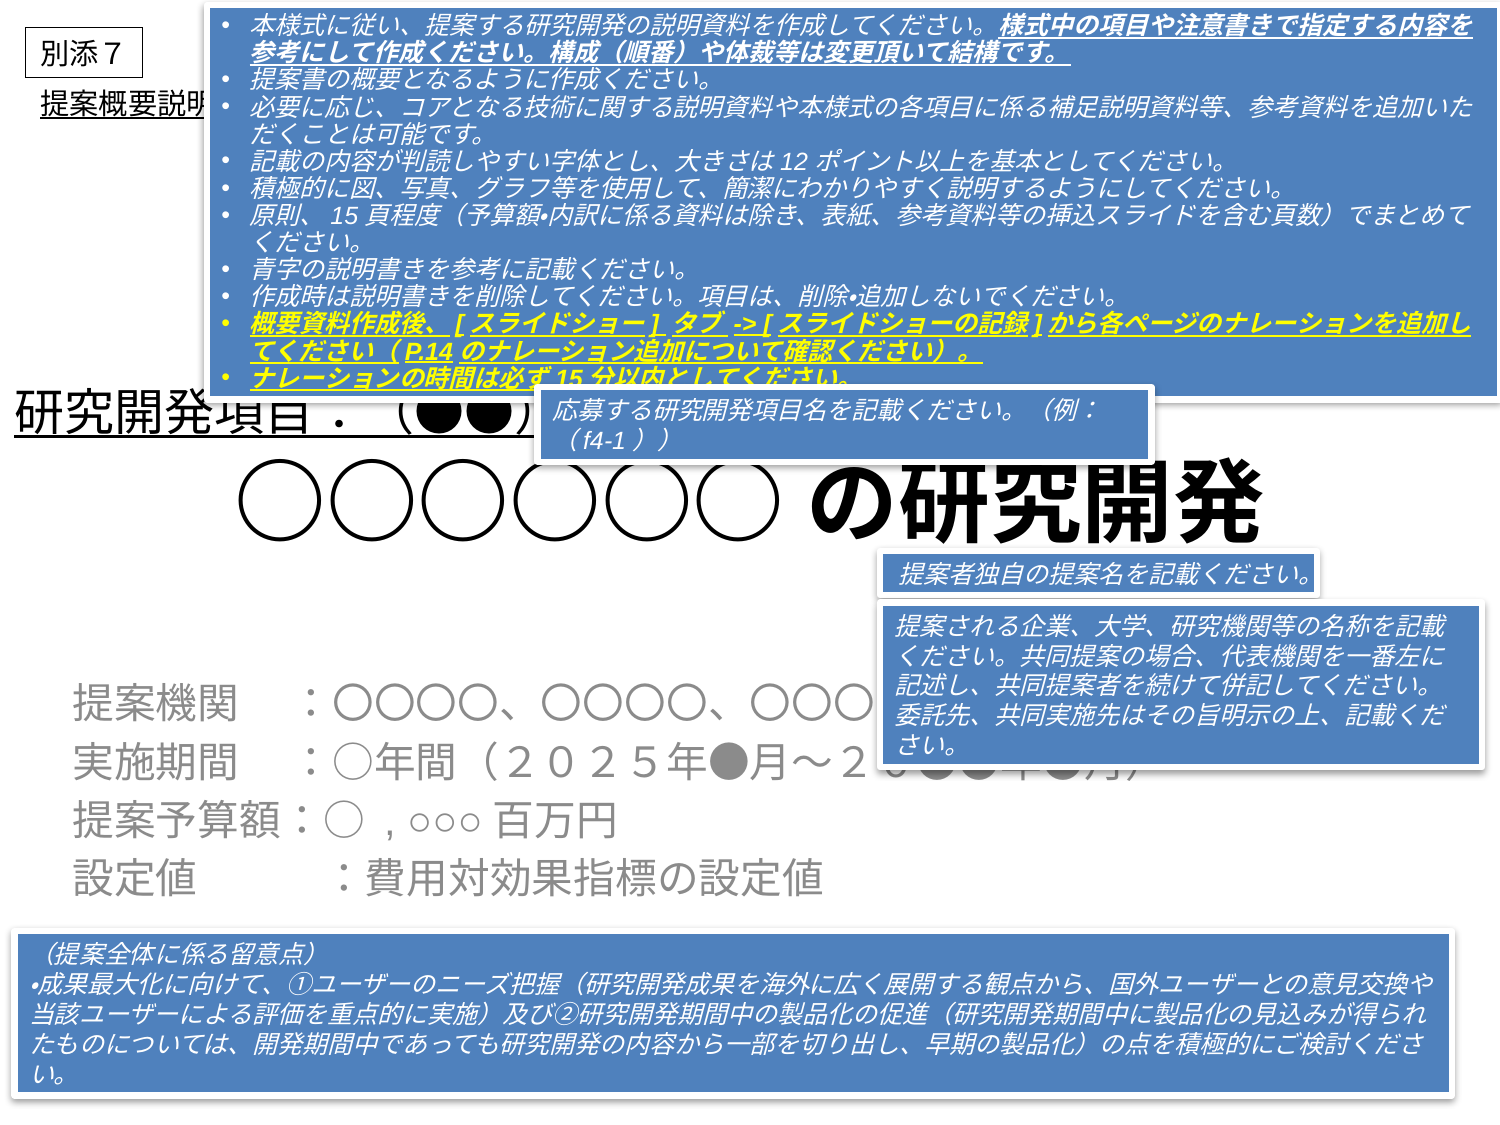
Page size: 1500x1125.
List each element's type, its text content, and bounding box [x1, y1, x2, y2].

text_box 別添７ [25, 27, 143, 78]
text_box ○○○○○○の研究開発 [112, 191, 1388, 587]
text_box （提案全体に係る留意点） ・成果最大化に向けて、①ユーザーのニーズ把握（研究開発成果を海外に広く展開する観点から、国外ユーザーとの意見交換や当該ユーザーによる評価を重点的に実施）及び②研究開発期間中の製品化の促進（研究開発期間中に製品化の見込みが得られたものについては、開発期間中であっても研究開発の内容から一部を切り出し、早期の製品化）の点を積極的にご検討ください。 [11, 928, 1455, 1099]
text_box 本様式に従い、提案する研究開発の説明資料を作成してください。様式中の項目や注意書きで指定する内容を参考にして作成ください。構成（順番）や体裁等は変更頂いて結構です。 提案書の概要となるように作成ください。 必要に応じ、コアとなる技術に関する説明資料や本様式の各項目に係る補足説明資料等、参考資料を追加いただくことは可能です。 記載の内容が判読しやすい字体とし、大きさは12ポイント以上を基本としてください。 積極的に図、写真、グラフ等を使用して、簡潔にわかりやすく説明するようにしてください。 原則、15頁程度（予算額・内訳に係る資料は除き、表紙、参考資料等の挿込スライドを含む頁数）でまとめてください。 青字の説明書きを参考に記載ください。 作成時は説明書きを削除してください。項目は、削除・追加しないでください。 概要資料作成後、[スライドショー] タブ -> [スライドショーの記録]から各ページのナレーションを追加してください（P.14のナレーション追加について確認ください）。 ナレーションの時間は必ず15分以内としてください。 [204, 2, 1500, 403]
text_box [475, 103, 479, 113]
text_box 提案概要説明資料 [25, 78, 198, 128]
text_box 研究開発項目：（●●） [0, 373, 112, 449]
text_box 提案される企業、大学、研究機関等の名称を記載ください。共同提案の場合、代表機関を一番左に記述し、共同提案者を続けて併記してください。委託先、共同実施先はその旨明示の上、記載ください。 [877, 599, 1485, 770]
text_box 提案者独自の提案名を記載ください。 [877, 548, 1320, 598]
text_box 提案機関 ：〇〇〇〇、〇〇〇〇、〇〇〇〇・・・ 実施期間 ：○年間（２０２５年●月～２０●●年●月） 提案予算額：○ , ○○○百万円 設定値 ：費用対効果指標の設定値 [57, 669, 1447, 917]
text_box 応募する研究開発項目名を記載ください。（例：（f4-1）） [534, 384, 1155, 465]
